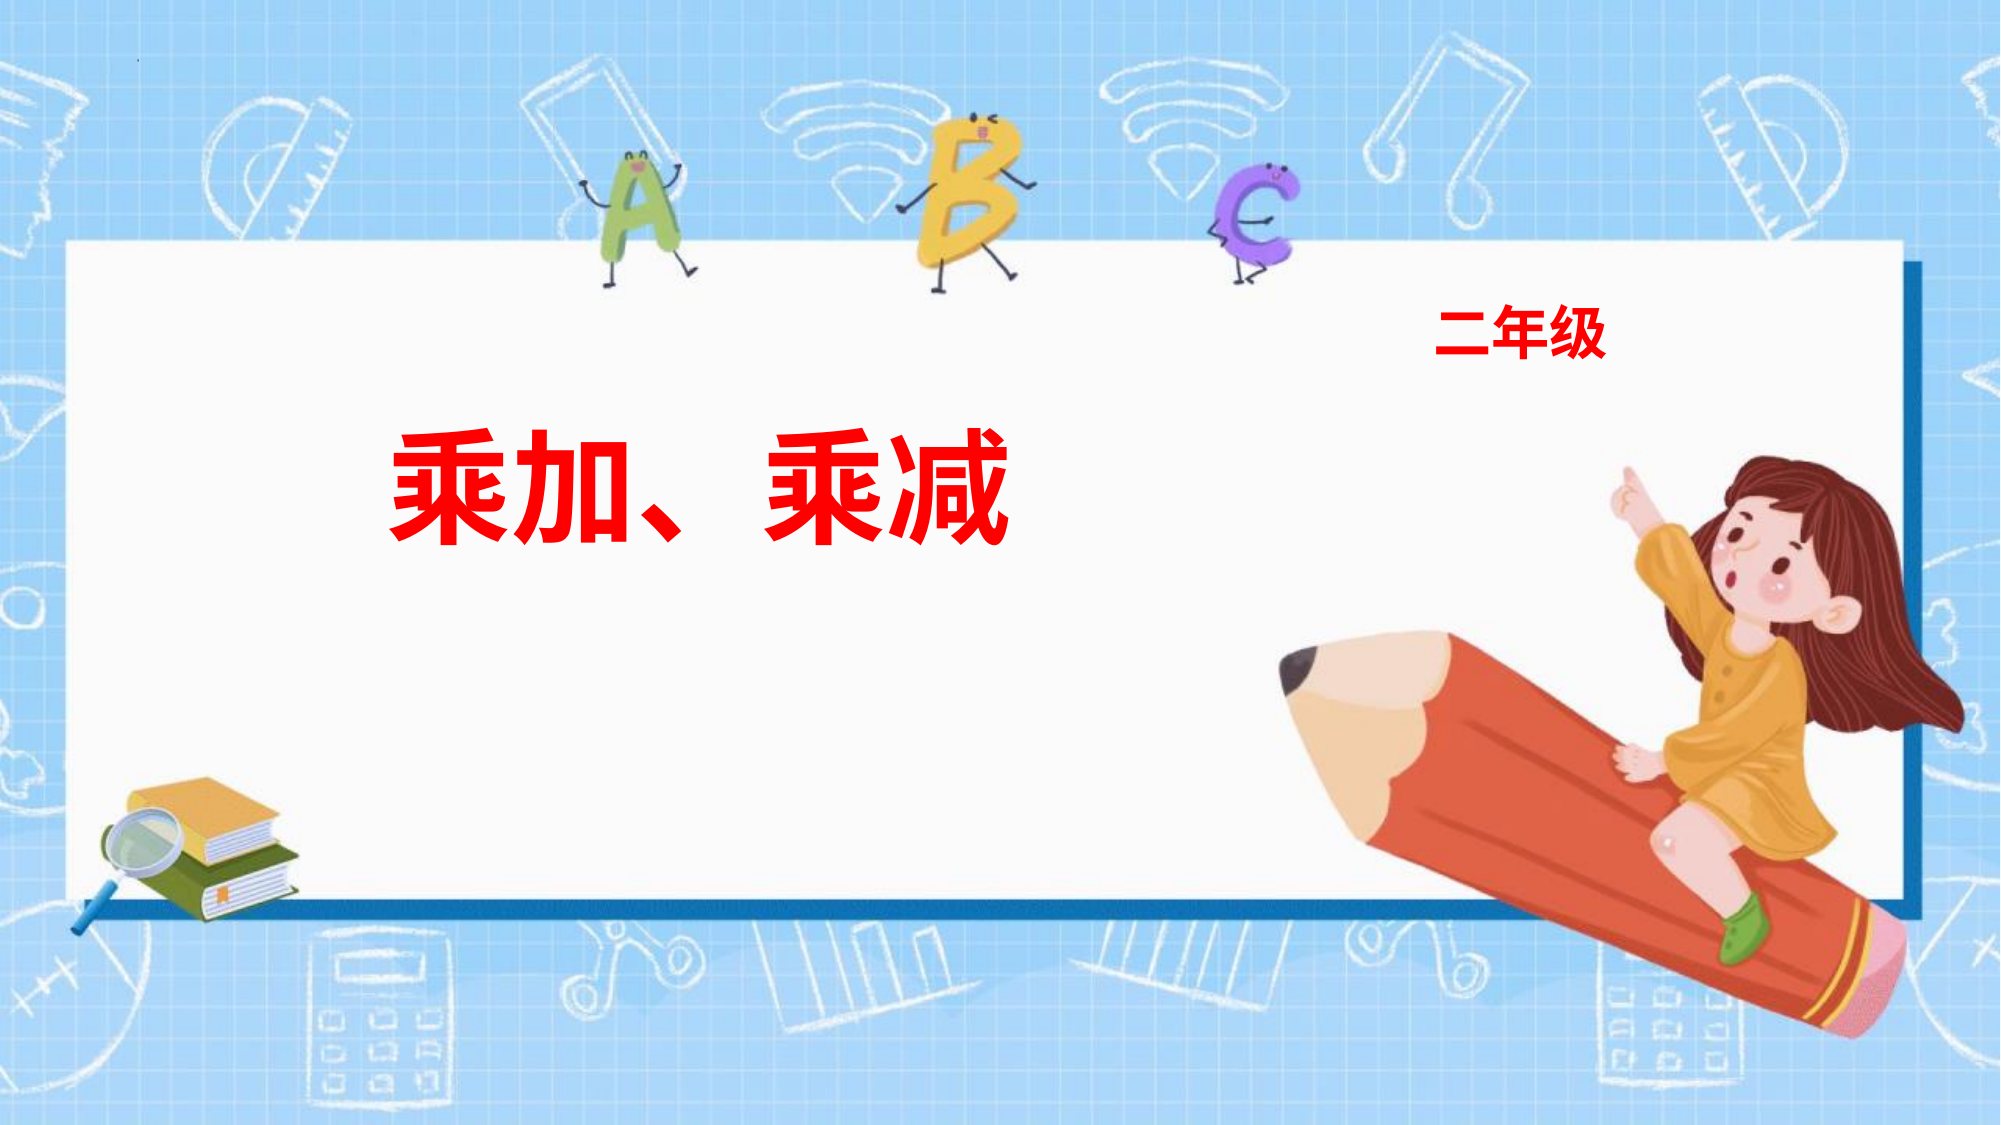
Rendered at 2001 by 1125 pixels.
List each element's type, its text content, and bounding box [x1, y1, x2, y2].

text_box 乘加、乘减 [371, 402, 1027, 567]
picture [0, 0, 2001, 1125]
text_box 二年级 [1418, 288, 1623, 374]
